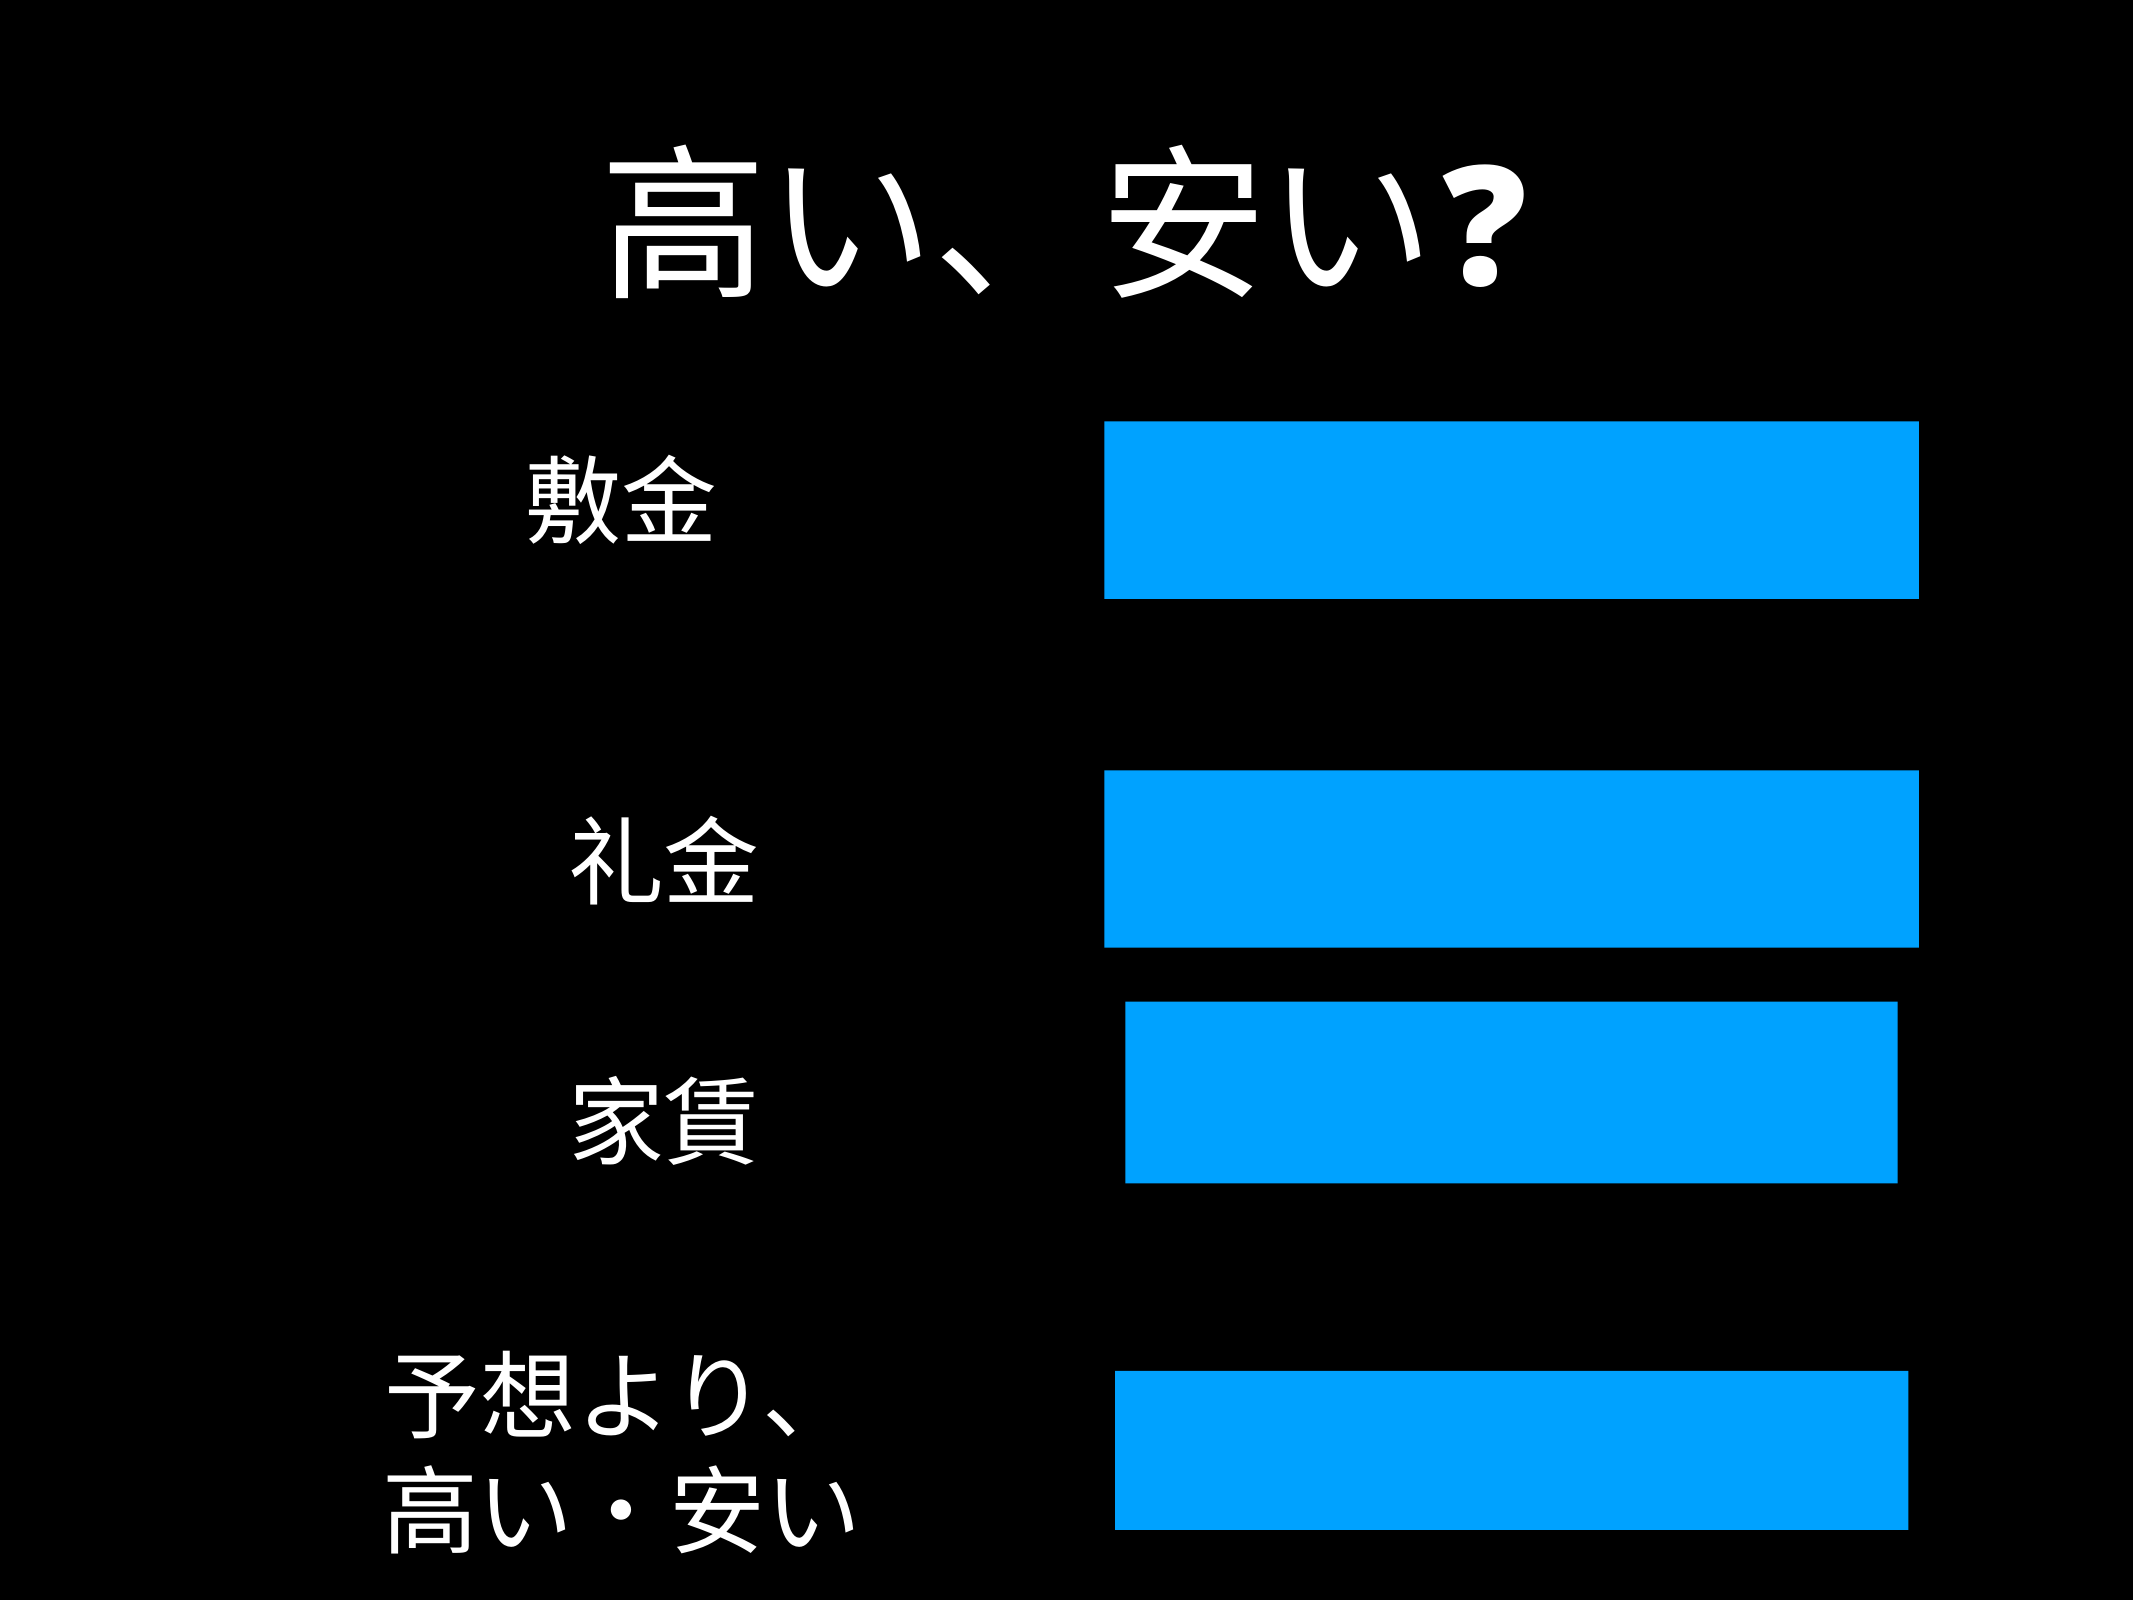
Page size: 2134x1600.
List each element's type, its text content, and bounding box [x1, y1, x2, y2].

text_box [1125, 1001, 1898, 1184]
text_box [1104, 421, 1919, 599]
text_box [1104, 770, 1919, 948]
text_box 礼金 [409, 793, 918, 925]
text_box [1115, 1370, 1909, 1530]
text_box 敷金 [367, 432, 876, 564]
text_box 家賃 [409, 1052, 918, 1185]
title 高い、安い❓ [155, 41, 1978, 397]
text_box 予想より、 高い・安い [280, 1327, 963, 1574]
